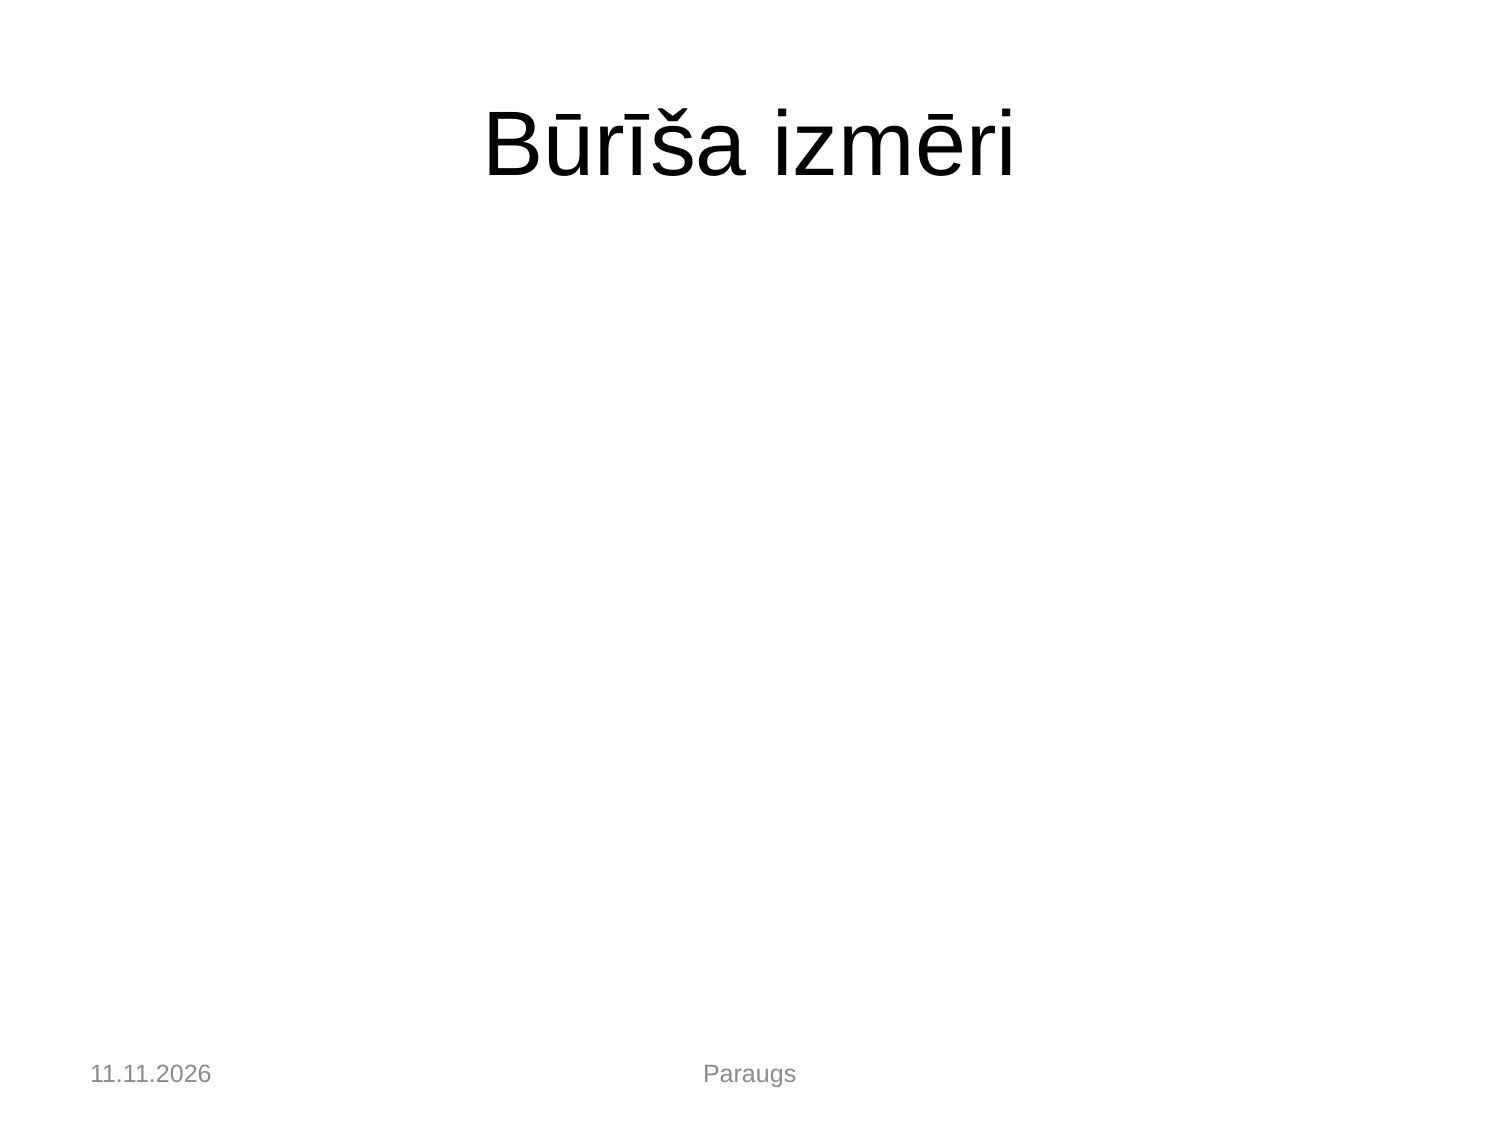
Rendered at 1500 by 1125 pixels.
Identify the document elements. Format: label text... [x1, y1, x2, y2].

footer Paraugs [512, 1042, 988, 1103]
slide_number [75, 1042, 425, 1103]
title Būrīša izmēri [74, 44, 1426, 233]
